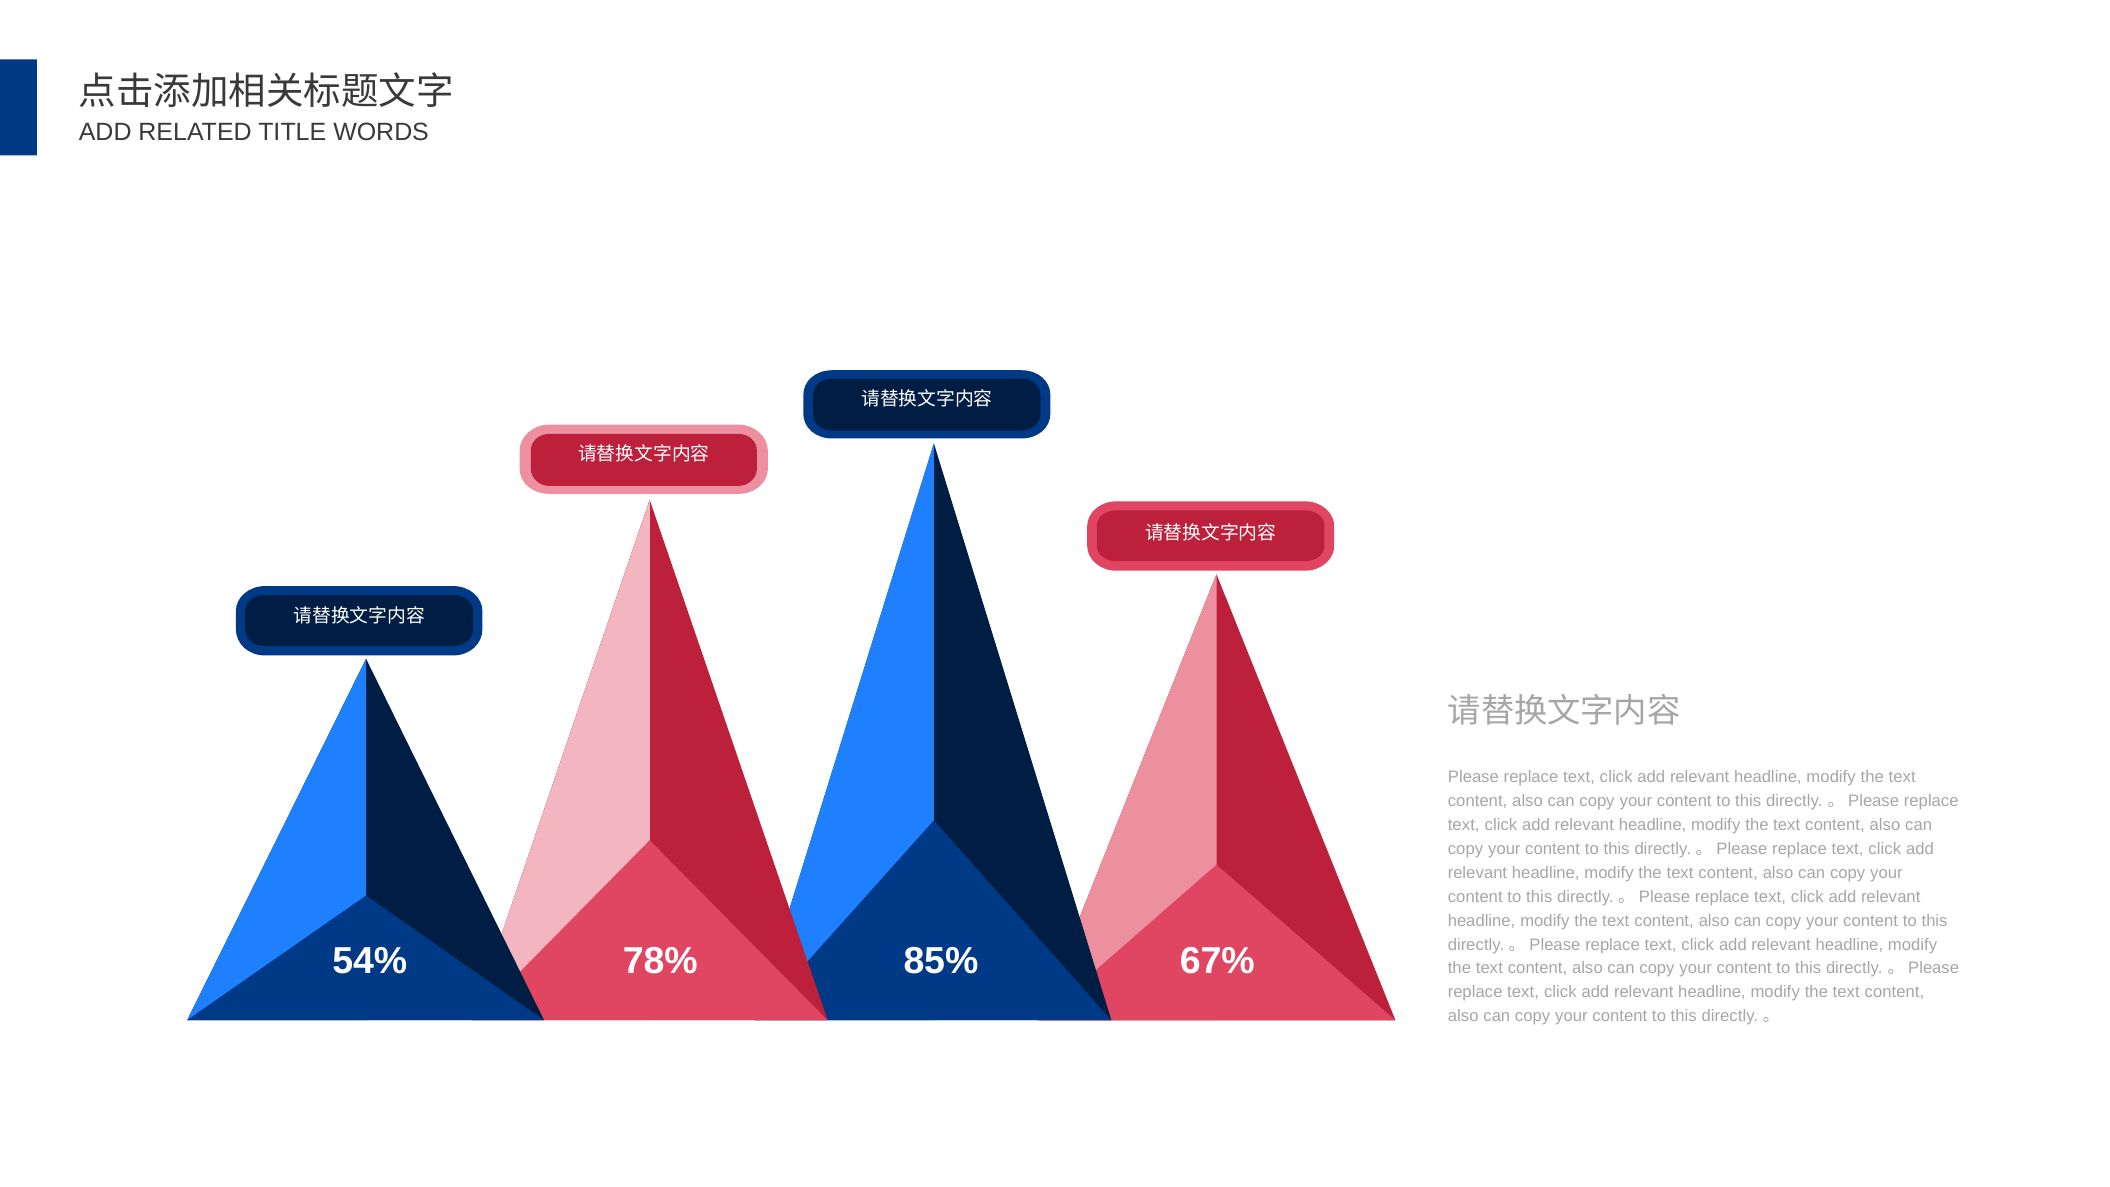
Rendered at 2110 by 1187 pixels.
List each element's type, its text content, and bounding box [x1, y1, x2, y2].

text_box [520, 840, 828, 1021]
text_box [1217, 575, 1395, 1018]
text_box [1447, 681, 1961, 1027]
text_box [235, 586, 483, 656]
text_box [790, 443, 934, 959]
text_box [803, 370, 1051, 439]
text_box [367, 660, 544, 1019]
text_box 点击添加相关标题文字 [62, 59, 470, 121]
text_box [1087, 501, 1335, 571]
text_box [808, 820, 1112, 1021]
text_box ADD RELATED TITLE WORDS [62, 107, 446, 154]
text_box [934, 443, 1111, 1018]
text_box 85% [888, 920, 994, 989]
text_box 78% [608, 920, 713, 989]
text_box [1096, 864, 1396, 1021]
text_box [331, 895, 401, 920]
text_box 67% [1165, 920, 1270, 989]
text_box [519, 424, 768, 494]
text_box [650, 500, 828, 1019]
text_box [502, 499, 650, 970]
text_box [187, 658, 367, 1019]
text_box 54% [317, 920, 423, 989]
text_box [187, 929, 545, 1021]
text_box [1080, 574, 1217, 969]
